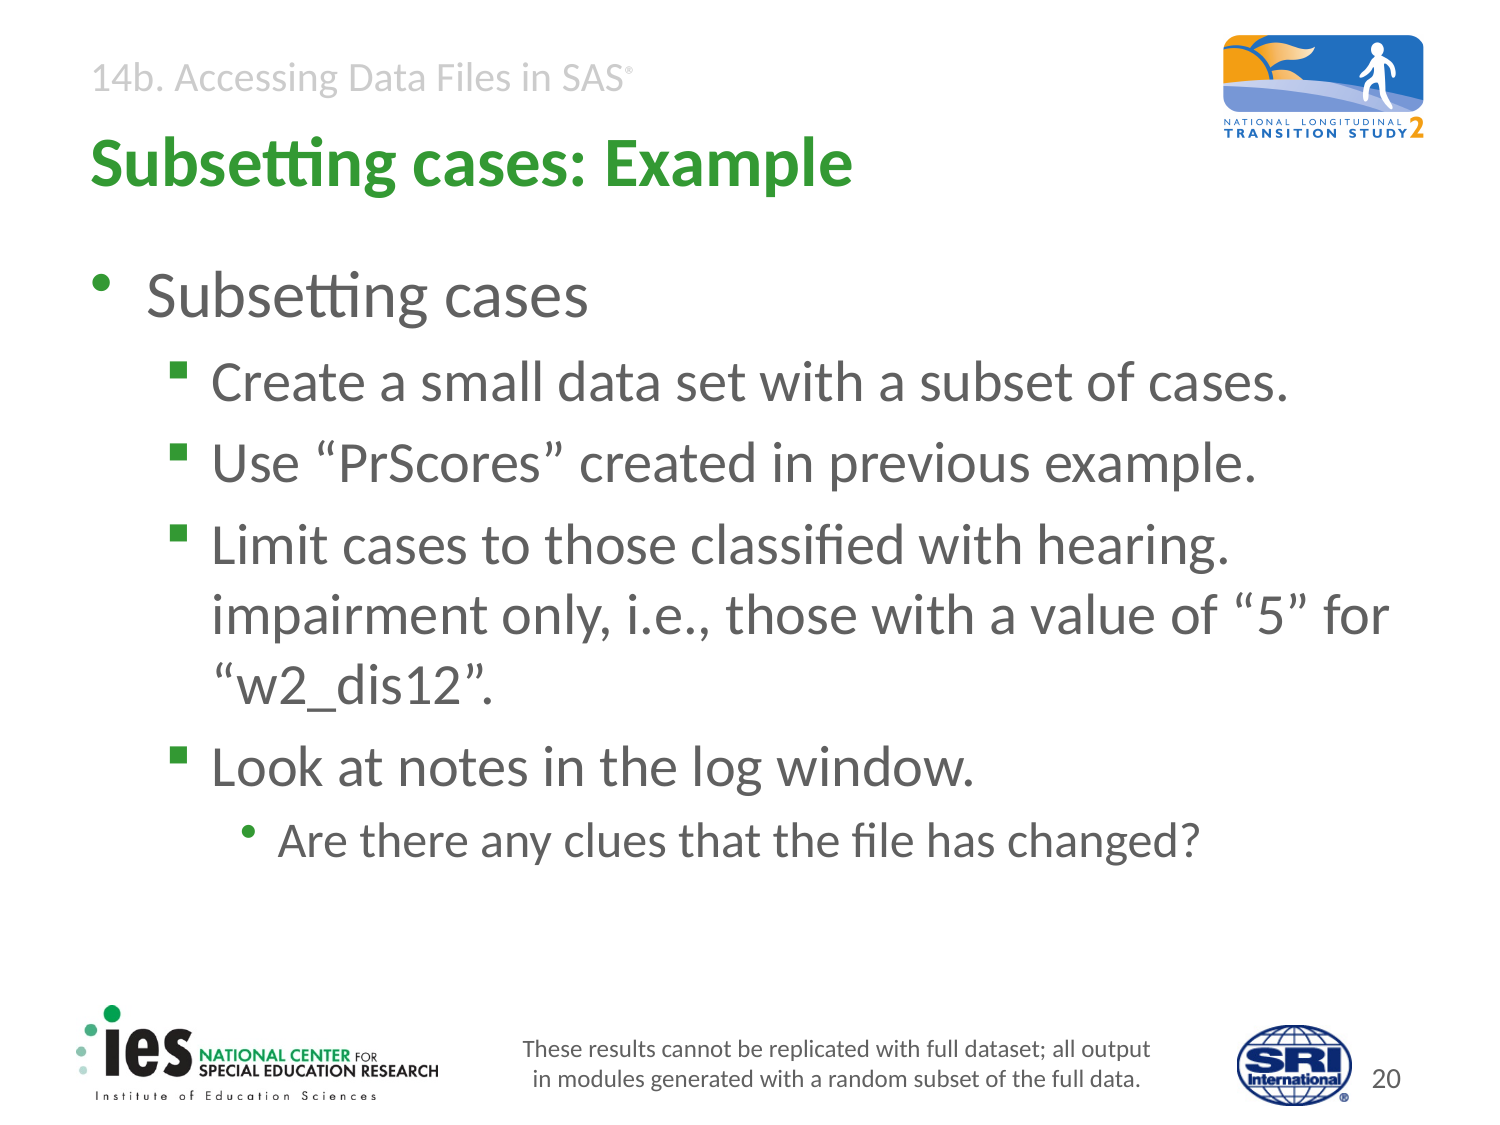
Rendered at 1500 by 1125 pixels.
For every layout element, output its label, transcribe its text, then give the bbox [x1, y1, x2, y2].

picture [76, 1005, 438, 1100]
list Subsetting cases Create a small data set with a subset of cases. Use “PrScores” created in previous example. Limit cases to those classified with hearing. impairment only, i.e., those with a value of “5” for “w2_dis12”. Look at notes in the log window. Are there any clues that the file has changed? [74, 243, 1426, 987]
footer These results cannot be replicated with full dataset; all output in modules generated with a random subset of the full data. [437, 1024, 1238, 1104]
title Subsetting cases: Example [74, 90, 1426, 226]
slide_number 19 [1312, 1051, 1417, 1125]
picture [1237, 1025, 1352, 1106]
